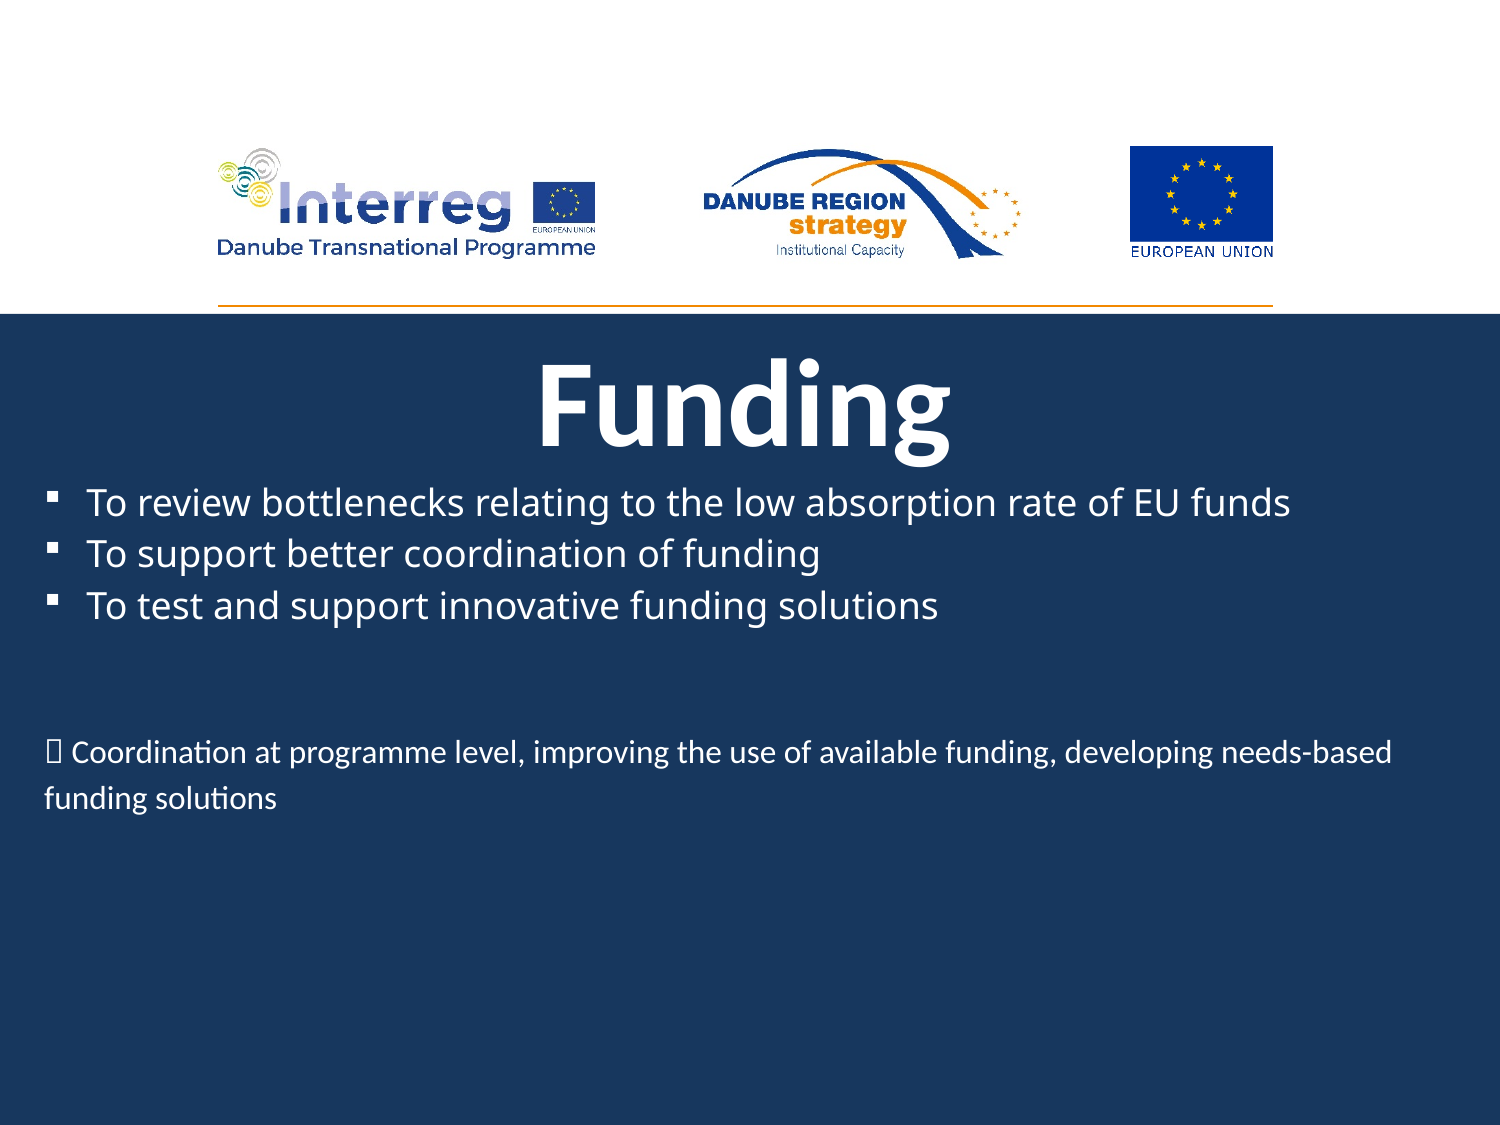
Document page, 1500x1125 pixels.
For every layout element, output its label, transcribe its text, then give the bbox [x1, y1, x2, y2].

text_box [0, 312, 1500, 1125]
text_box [218, 131, 1273, 275]
list Funding To review bottlenecks relating to the low absorption rate of EU funds To support better coordination of funding To test and support innovative funding solutions  Coordination at programme level, improving the use of available funding, developing needs-based funding solutions [29, 314, 1459, 953]
